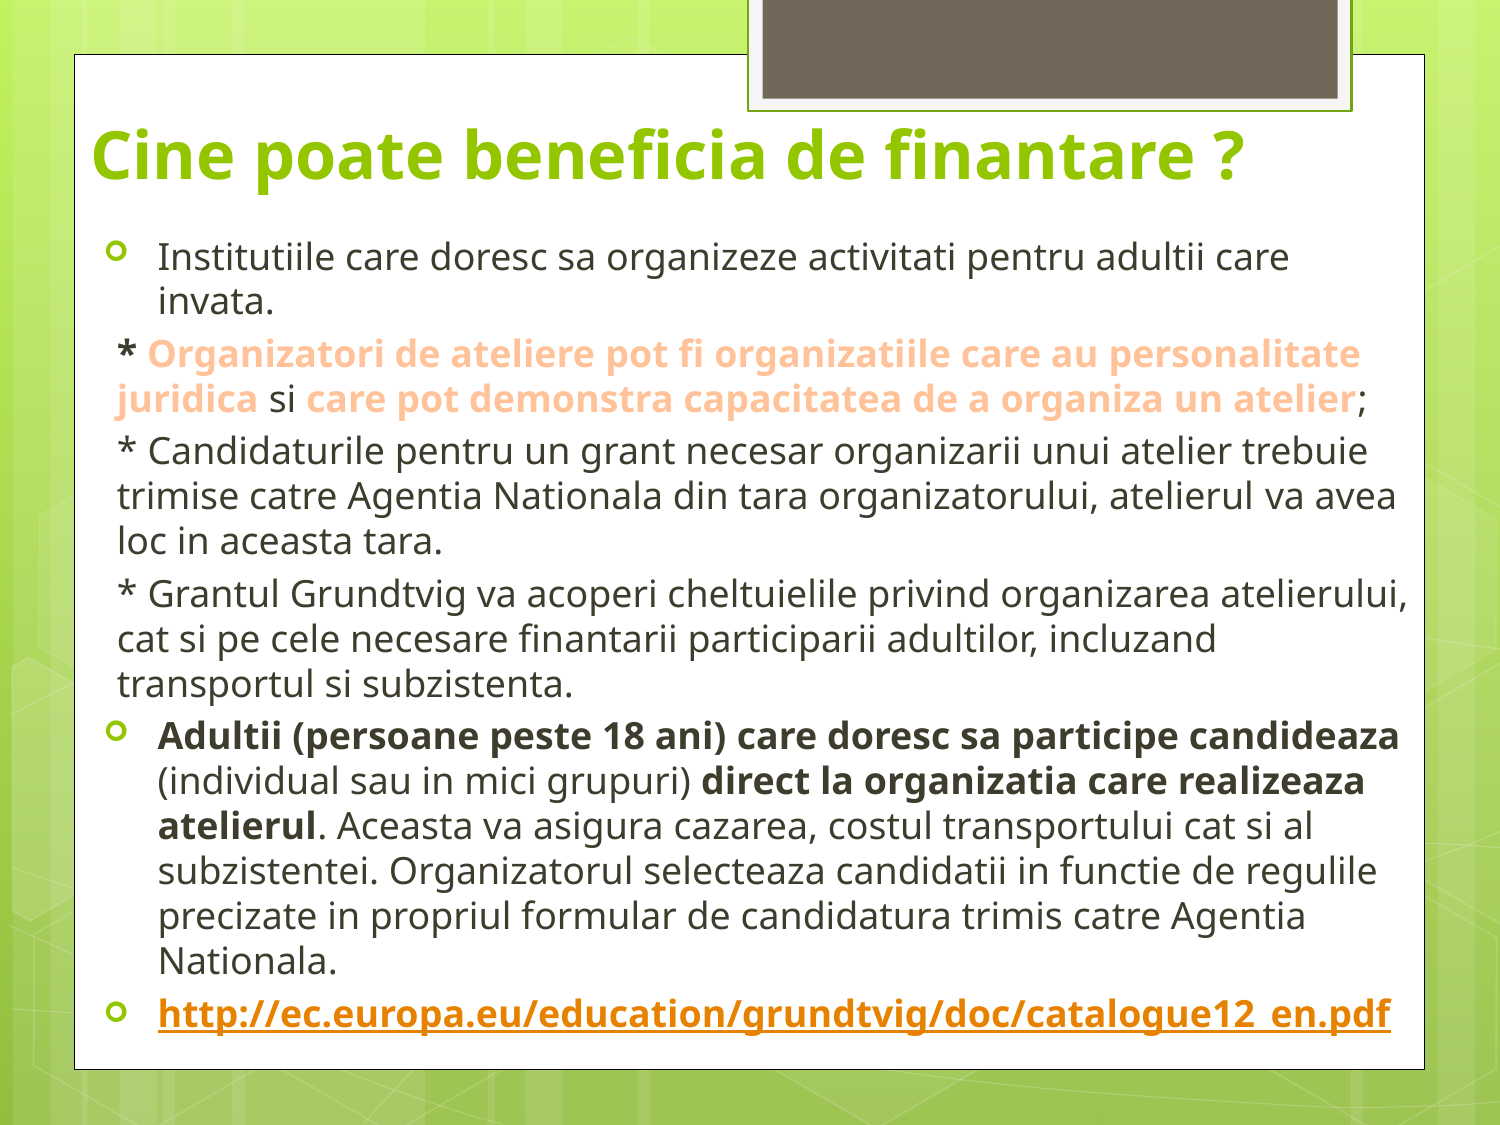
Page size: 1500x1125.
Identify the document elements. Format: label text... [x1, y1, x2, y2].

title Cine poate beneficia de finantare ? [75, 43, 1425, 200]
list Institutiile care doresc sa organizeze activitati pentru adultii care invata. * Organizatori de ateliere pot fi organizatiile care au personalitate juridica si care pot demonstra capacitatea de a organiza un atelier; * Candidaturile pentru un grant necesar organizarii unui atelier trebuie trimise catre Agentia Nationala din tara organizatorului, atelierul va avea loc in aceasta tara. * Grantul Grundtvig va acoperi cheltuielile privind organizarea atelierului, cat si pe cele necesare finantarii participarii adultilor, incluzand transportul si subzistenta. Adultii (persoane peste 18 ani) care doresc sa participe candideaza (individual sau in mici grupuri) direct la organizatia care realizeaza atelierul. Aceasta va asigura cazarea, costul transportului cat si al subzistentei. Organizatorul selecteaza candidatii in functie de regulile precizate in propriul formular de candidatura trimis catre Agentia Nationala. http://ec.europa.eu/education/grundtvig/doc/catalogue12_en.pdf [75, 224, 1425, 1059]
